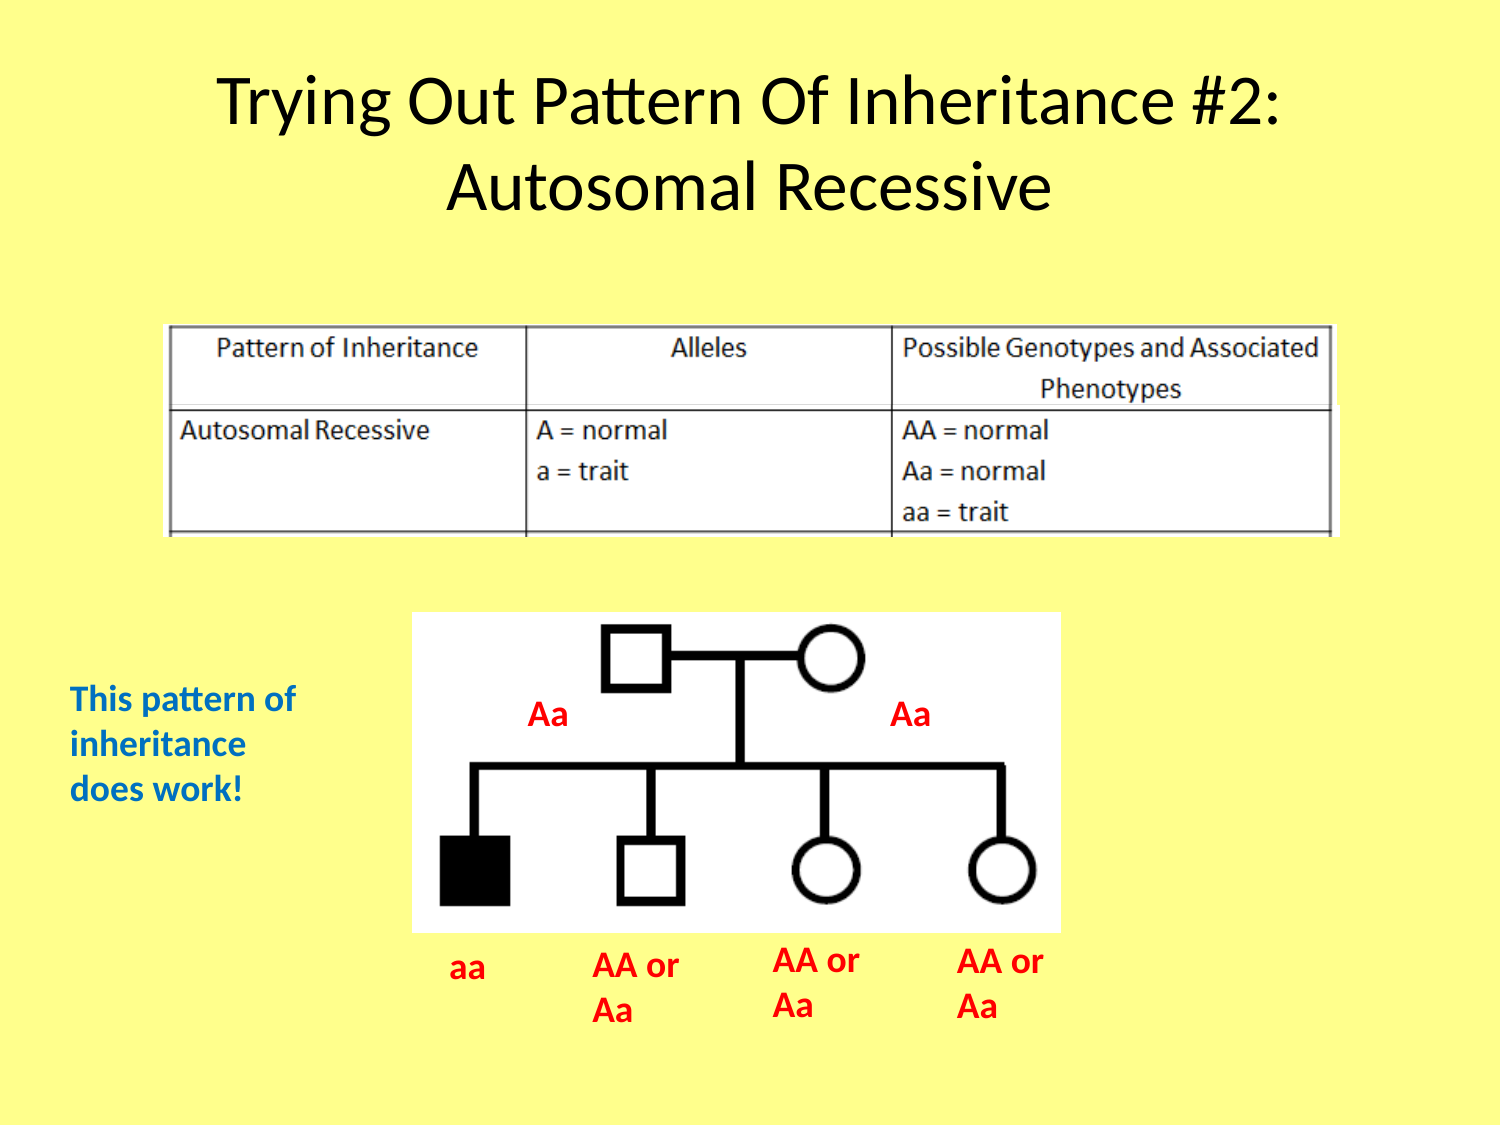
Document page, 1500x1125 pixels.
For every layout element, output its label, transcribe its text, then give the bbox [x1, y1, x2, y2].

text_box AA or Aa [577, 942, 700, 1038]
text_box aa [434, 942, 502, 995]
text_box AA or Aa [942, 935, 1065, 1034]
picture [162, 324, 1341, 538]
text_box AA or Aa [757, 942, 881, 1033]
title Trying Out Pattern Of Inheritance #2: Autosomal Recessive [75, 45, 1425, 233]
picture [412, 612, 1062, 933]
text_box This pattern of inheritance does work! [55, 666, 318, 817]
